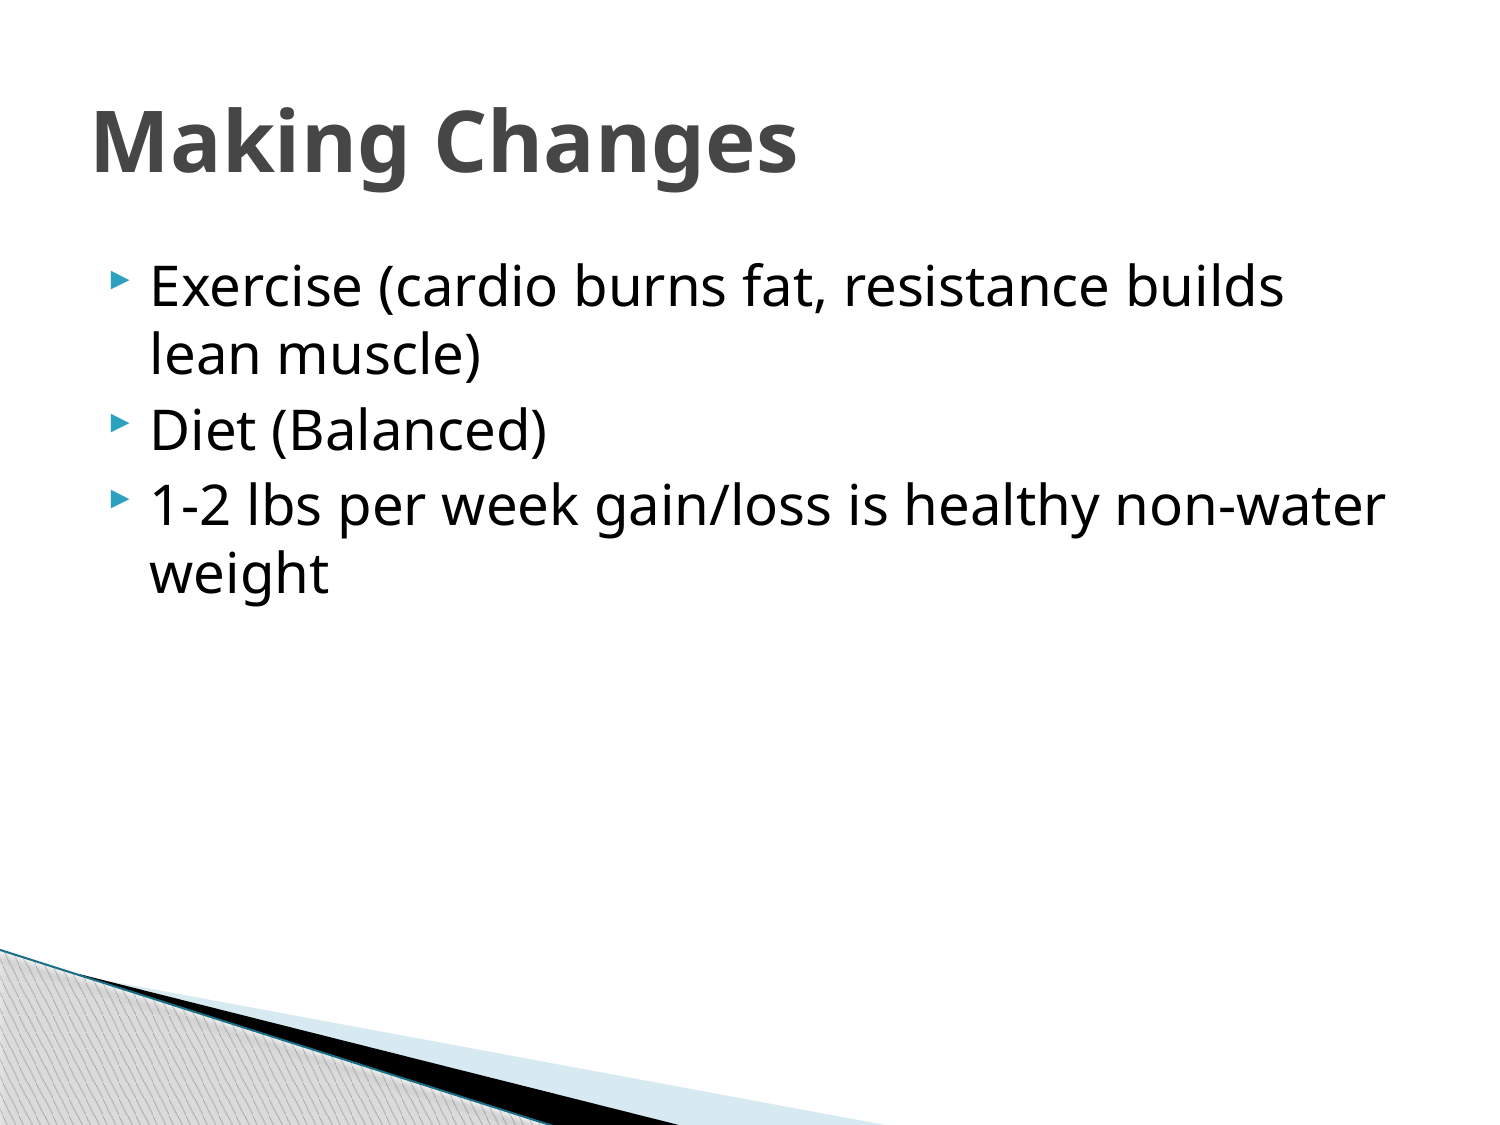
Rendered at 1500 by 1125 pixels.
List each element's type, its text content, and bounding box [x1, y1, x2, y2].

list Exercise (cardio burns fat, resistance builds lean muscle) Diet (Balanced) 1-2 lbs per week gain/loss is healthy non-water weight [75, 243, 1425, 986]
title Making Changes [75, 45, 1425, 233]
